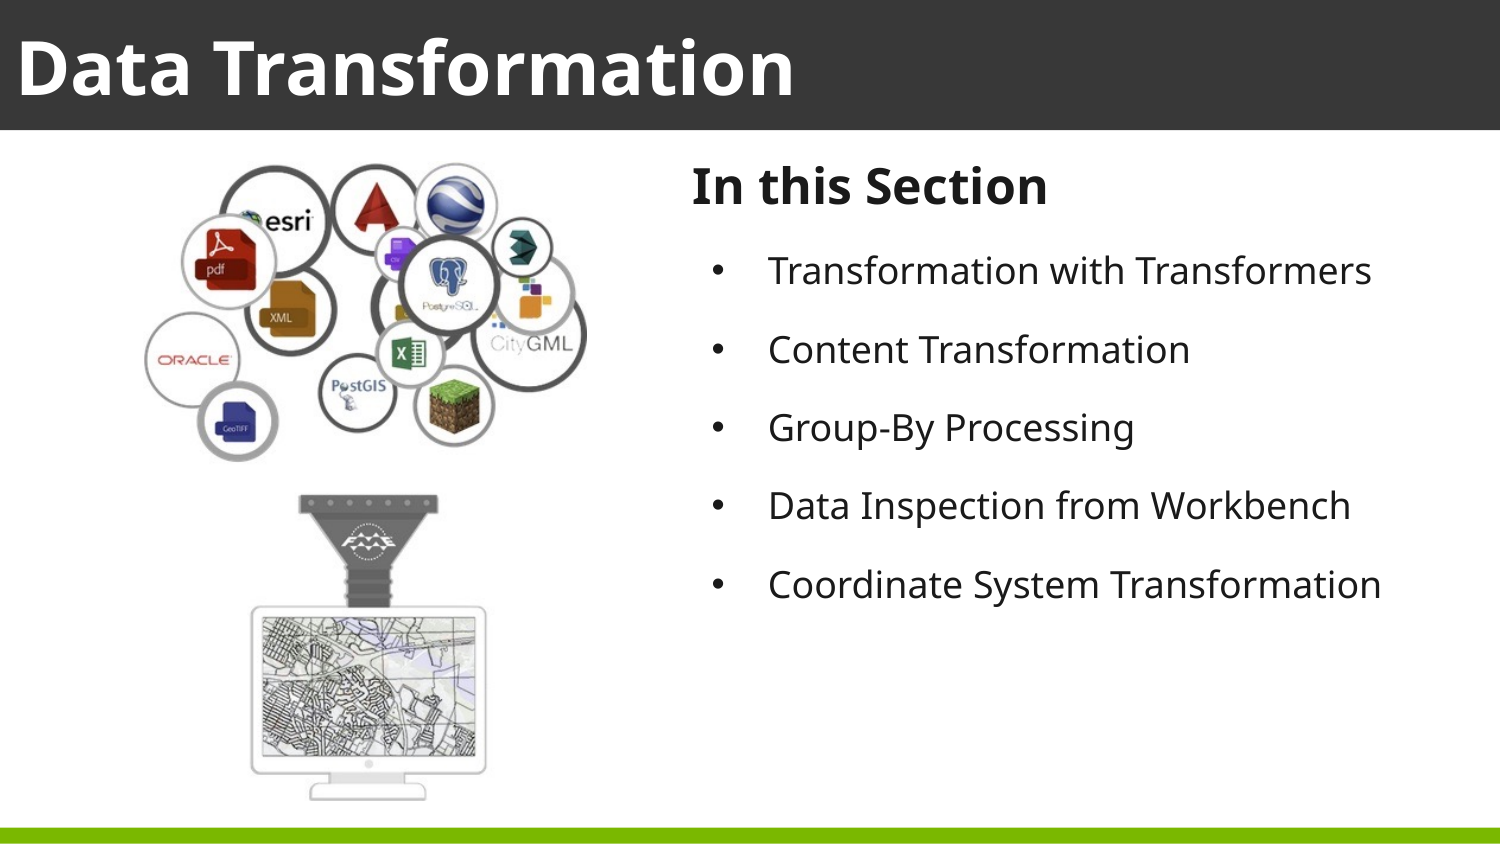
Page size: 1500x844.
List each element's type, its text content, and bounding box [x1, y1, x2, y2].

text_box Data Transformation [0, 0, 1500, 131]
picture [143, 160, 587, 801]
text_box In this Section Transformation with Transformers Content Transformation Group-By Processing Data Inspection from Workbench Coordinate System Transformation [677, 130, 1424, 827]
